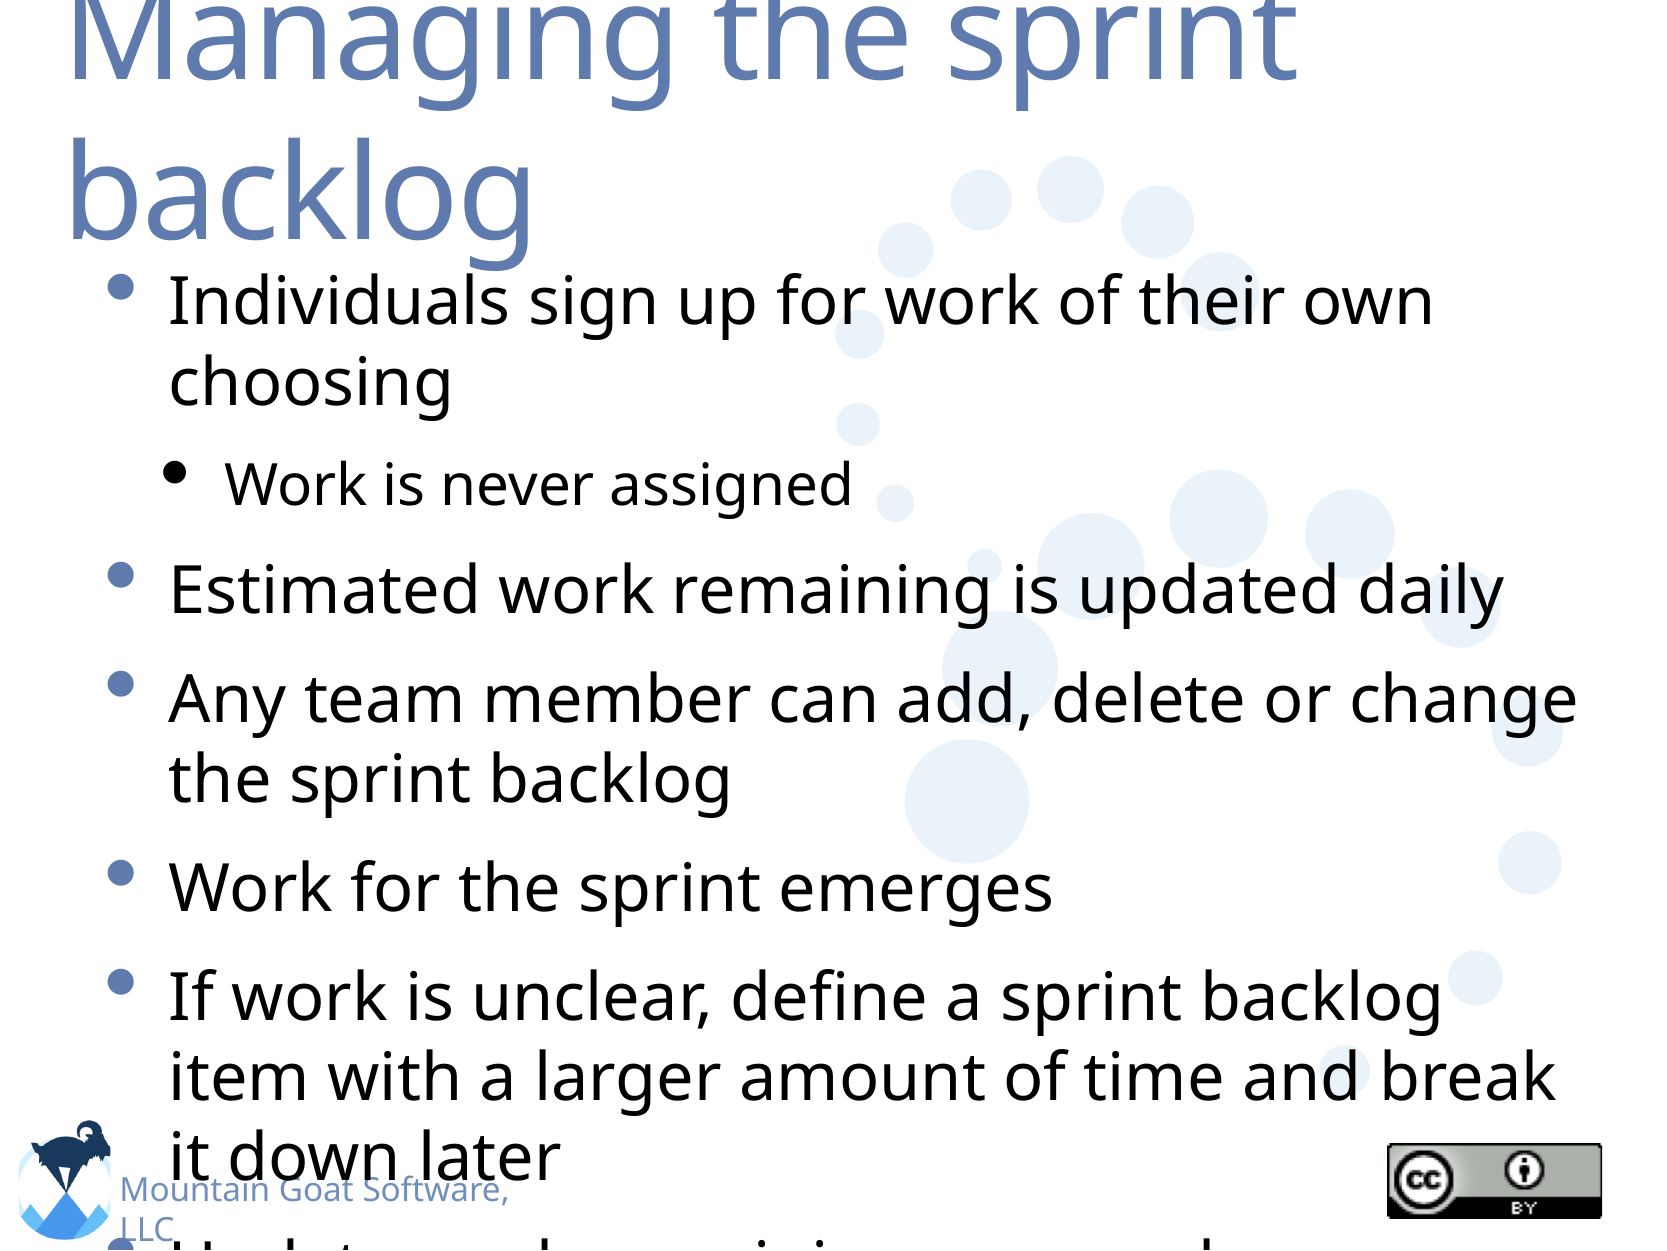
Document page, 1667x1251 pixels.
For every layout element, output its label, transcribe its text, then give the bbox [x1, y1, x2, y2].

picture [1387, 1143, 1603, 1219]
list Individuals sign up for work of their own choosing Work is never assigned Estimated work remaining is updated daily Any team member can add, delete or change the sprint backlog Work for the sprint emerges If work is unclear, define a sprint backlog item with a larger amount of time and break it down later Update work remaining as more becomes known [55, 251, 1609, 1118]
picture [18, 1120, 111, 1240]
title Managing the sprint backlog [55, 18, 1609, 195]
